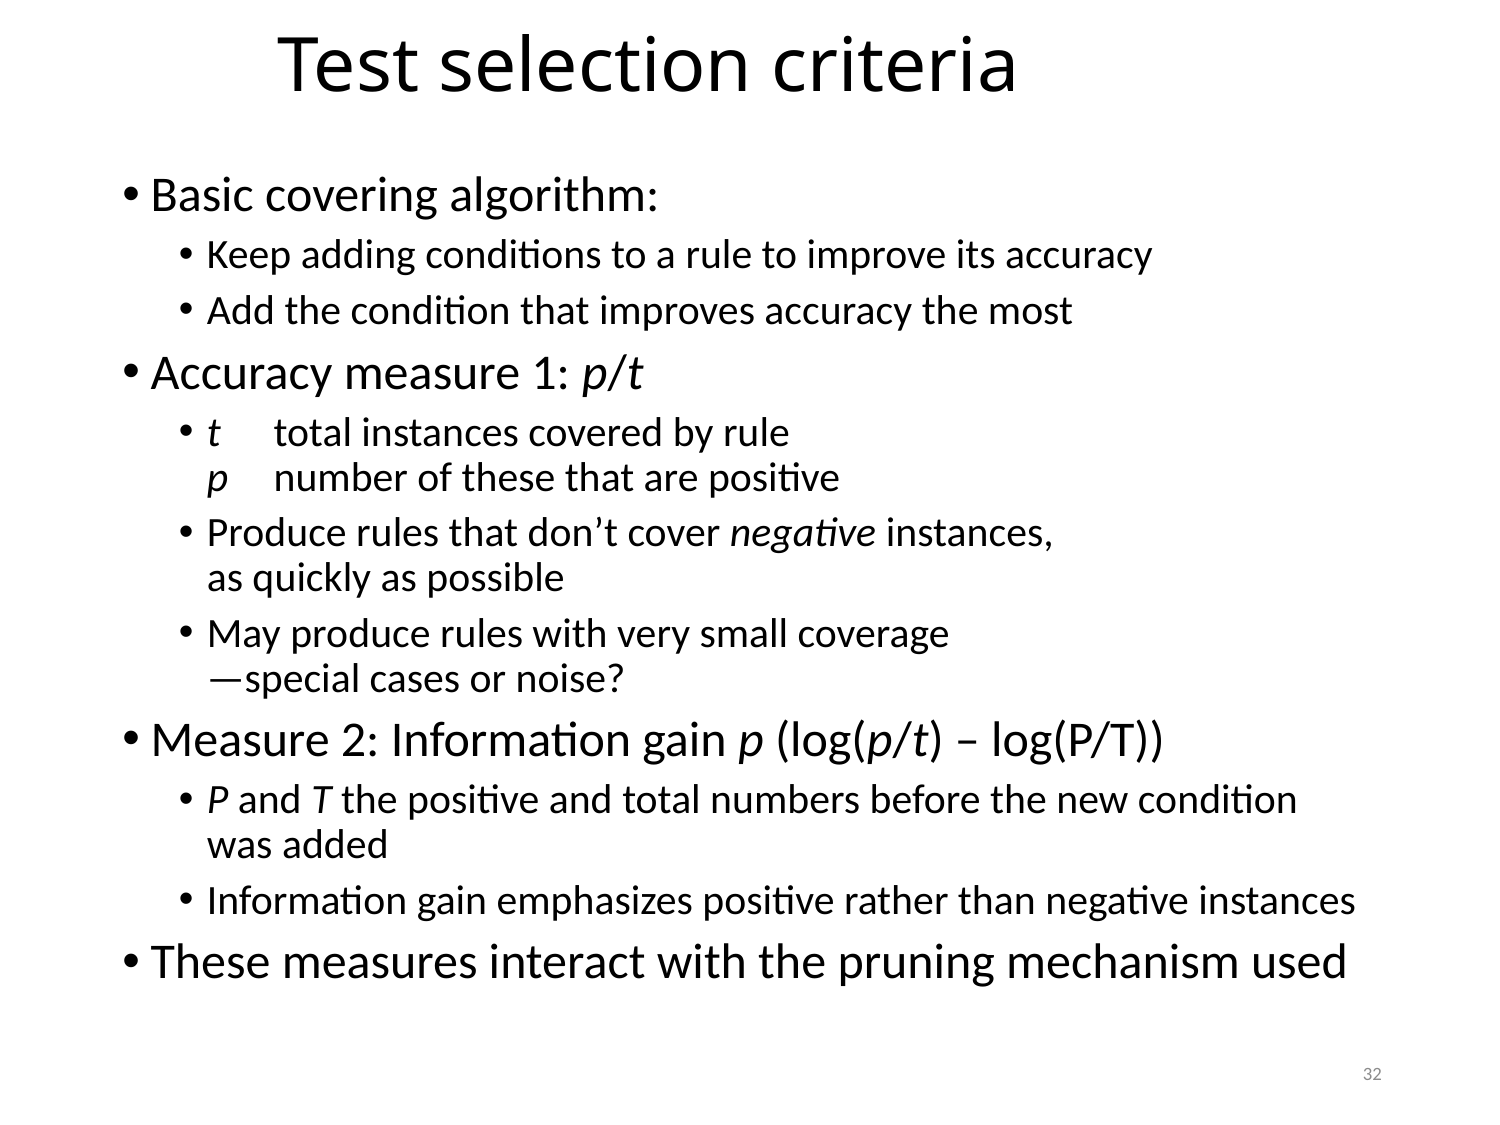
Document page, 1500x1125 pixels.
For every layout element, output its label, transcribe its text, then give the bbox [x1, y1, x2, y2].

title Test selection criteria [262, 0, 1500, 148]
slide_number 32 [1059, 1042, 1397, 1103]
list Basic covering algorithm: Keep adding conditions to a rule to improve its accuracy Add the condition that improves accuracy the most Accuracy measure 1: p/t t total instances covered by rule p number of these that are positive Produce rules that don’t cover negative instances, as quickly as possible May produce rules with very small coverage —special cases or noise? Measure 2: Information gain p (log(p/t) – log(P/T)) P and T the positive and total numbers before the new condition was added Information gain emphasizes positive rather than negative instances These measures interact with the pruning mechanism used [107, 161, 1379, 998]
